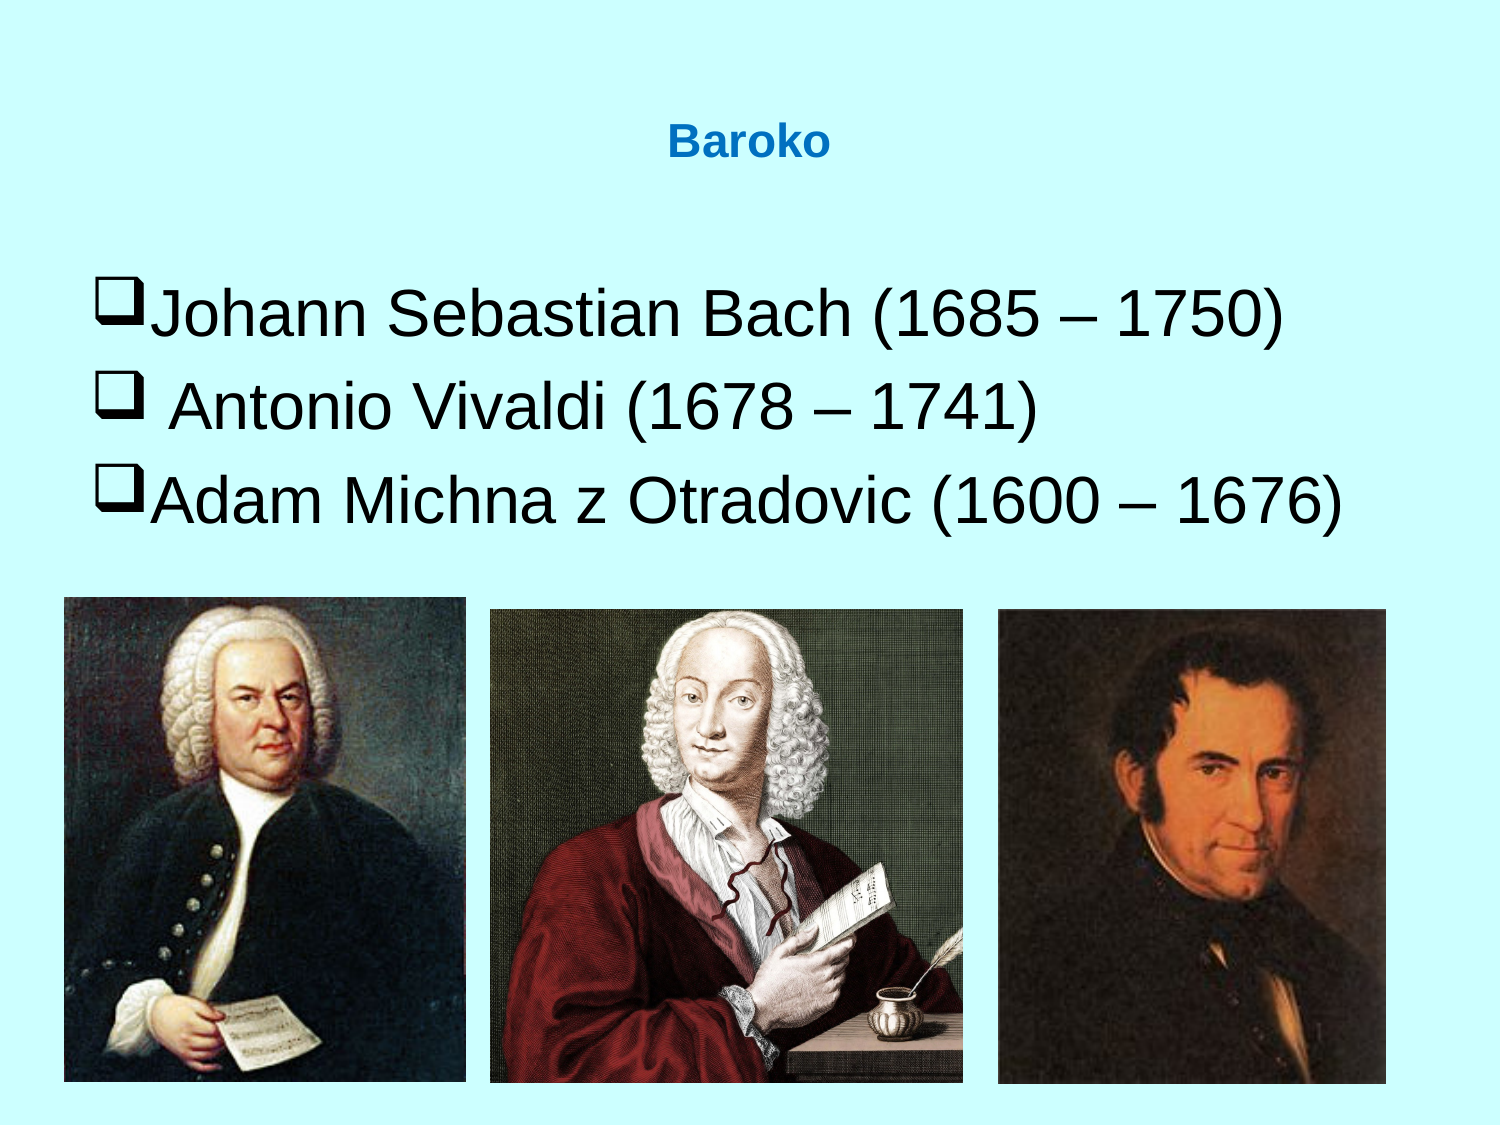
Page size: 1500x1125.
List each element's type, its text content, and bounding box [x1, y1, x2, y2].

title Baroko [74, 44, 1426, 233]
picture [64, 597, 466, 1083]
picture [489, 609, 963, 1083]
picture [997, 609, 1386, 1084]
list Johann Sebastian Bach (1685 – 1750) Antonio Vivaldi (1678 – 1741) Adam Michna z Otradovic (1600 – 1676) [74, 262, 1426, 1006]
